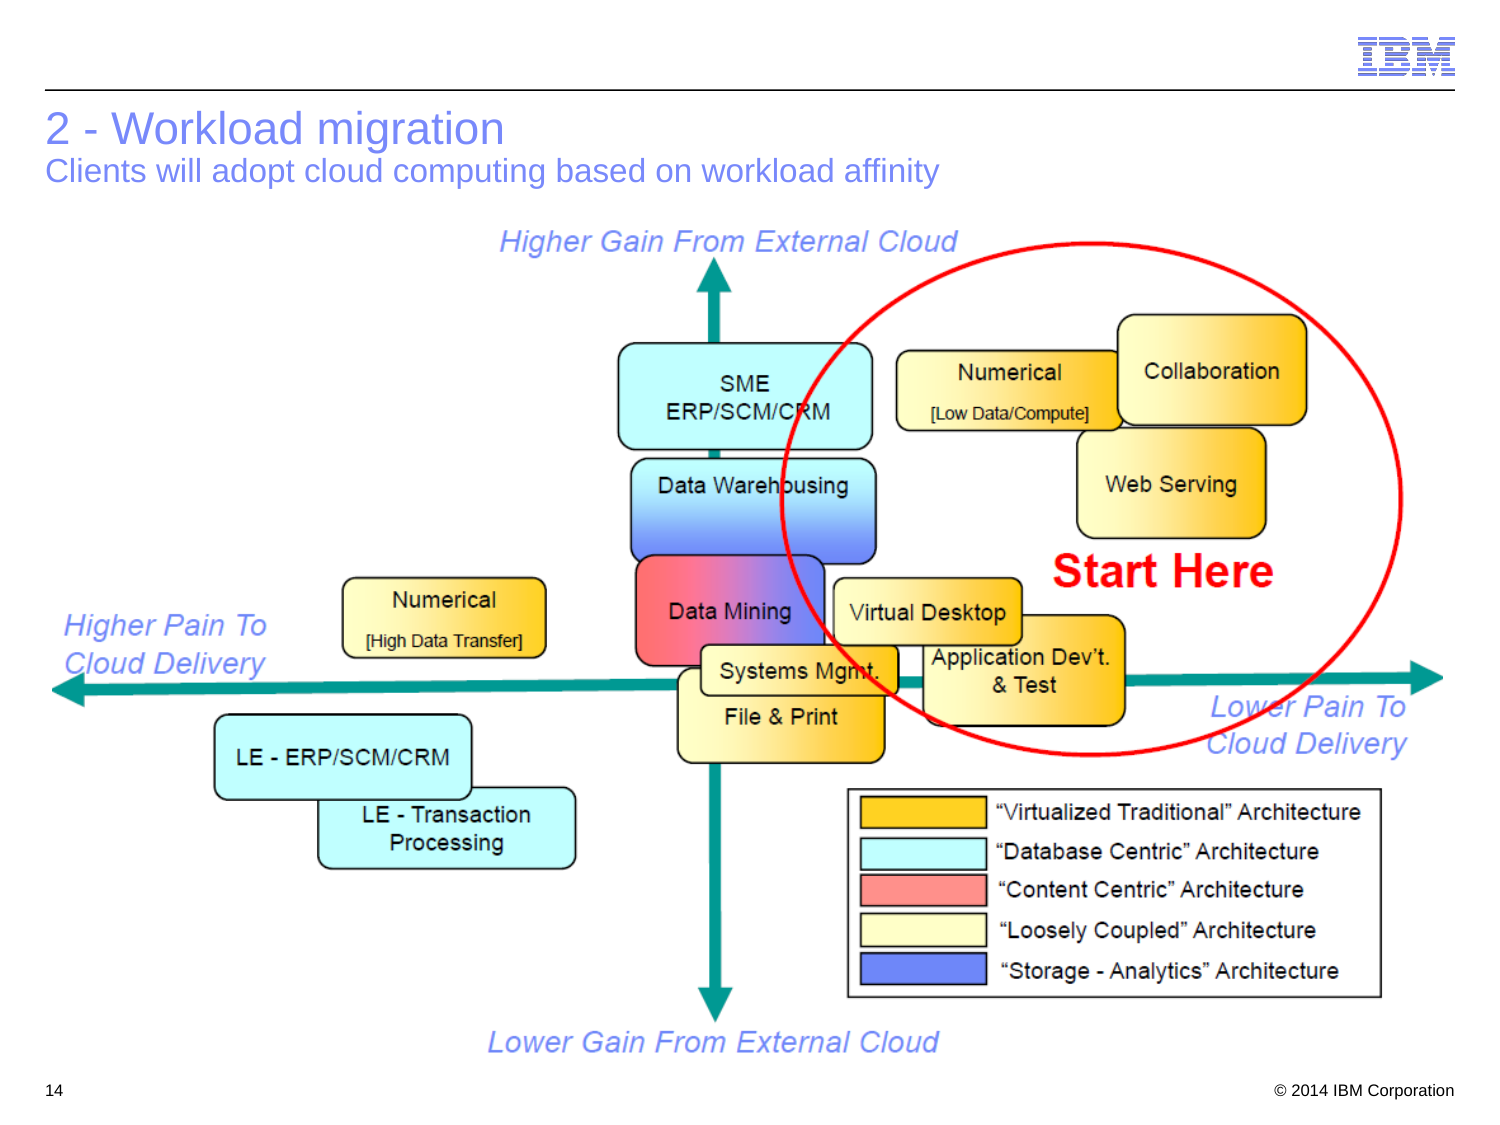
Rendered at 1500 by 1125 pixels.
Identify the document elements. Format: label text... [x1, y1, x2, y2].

slide_number 14 [29, 1072, 91, 1103]
title 2 - Workload migration Clients will adopt cloud computing based on workload affinity [29, 97, 1456, 203]
picture [1358, 37, 1455, 76]
picture [52, 224, 1443, 1059]
